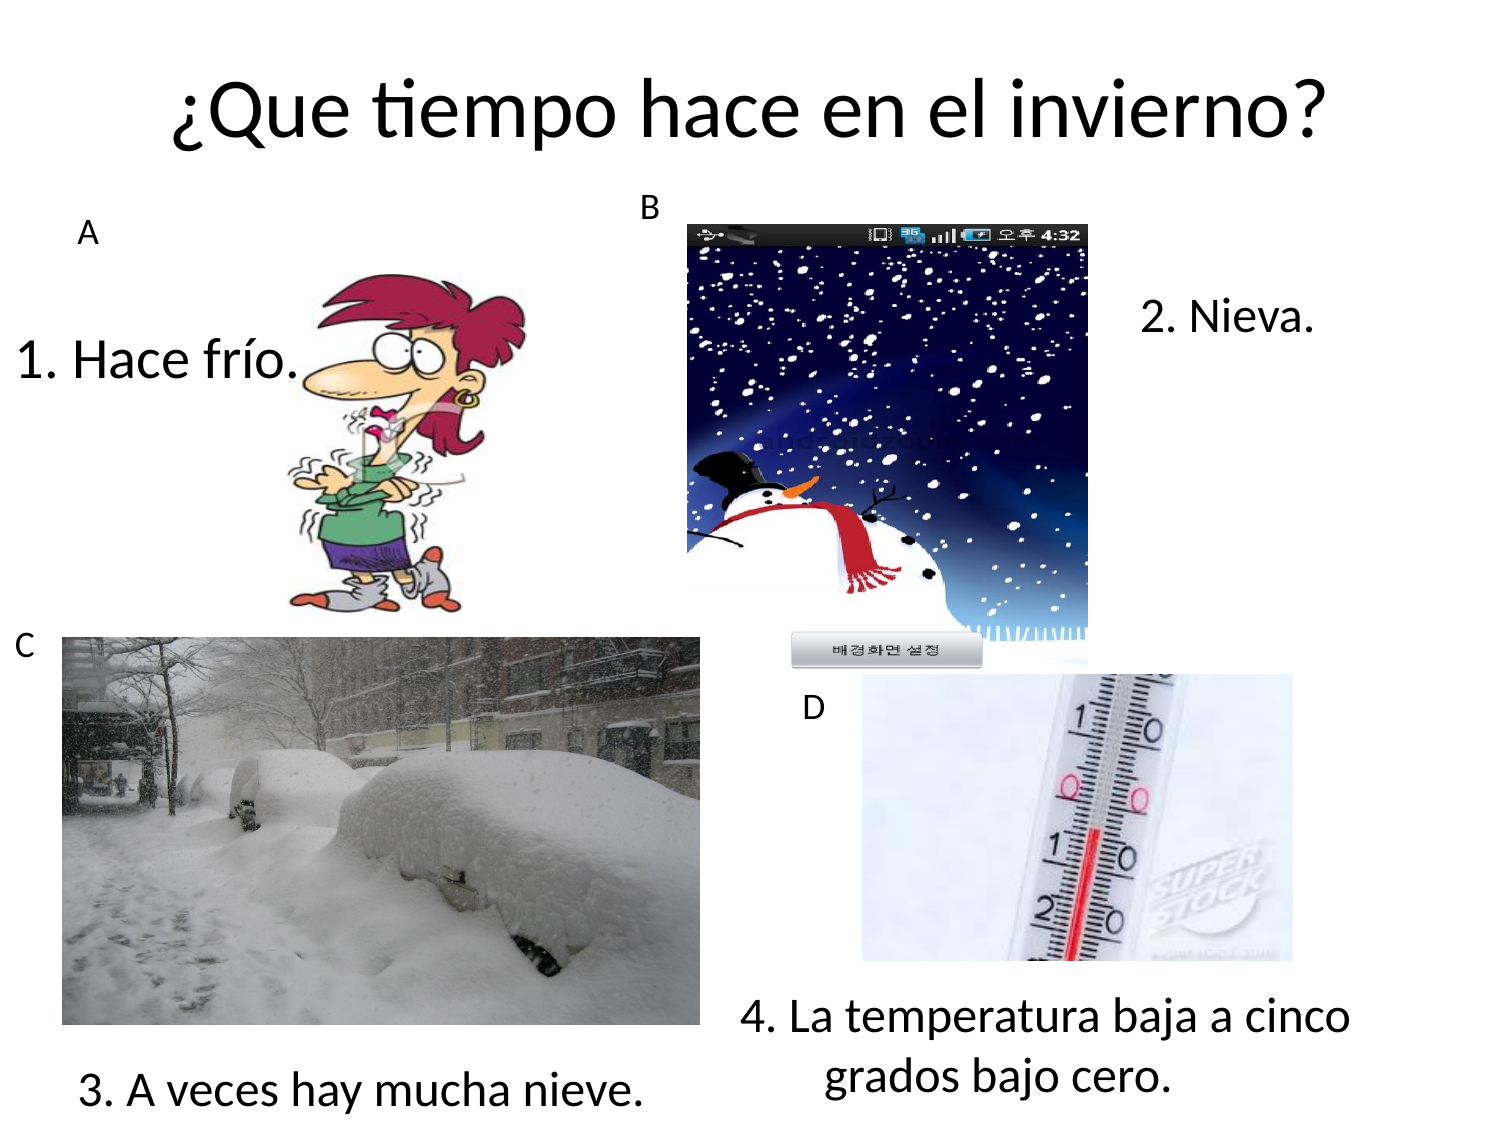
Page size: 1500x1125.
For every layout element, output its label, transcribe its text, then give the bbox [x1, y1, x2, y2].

text_box D [787, 684, 838, 735]
text_box 2. Nieva. [1125, 274, 1463, 350]
text_box B [624, 174, 675, 235]
title ¿Que tiempo hace en el invierno? [75, 45, 1425, 163]
text_box C [0, 612, 50, 673]
picture [287, 274, 527, 613]
picture [62, 224, 1293, 1026]
text_box A [62, 199, 113, 260]
text_box 3. A veces hay mucha nieve. [62, 1049, 700, 1124]
text_box 4. La temperatura baja a cinco grados bajo cero. [725, 974, 1500, 1110]
text_box 1. Hace frío. [0, 312, 282, 398]
